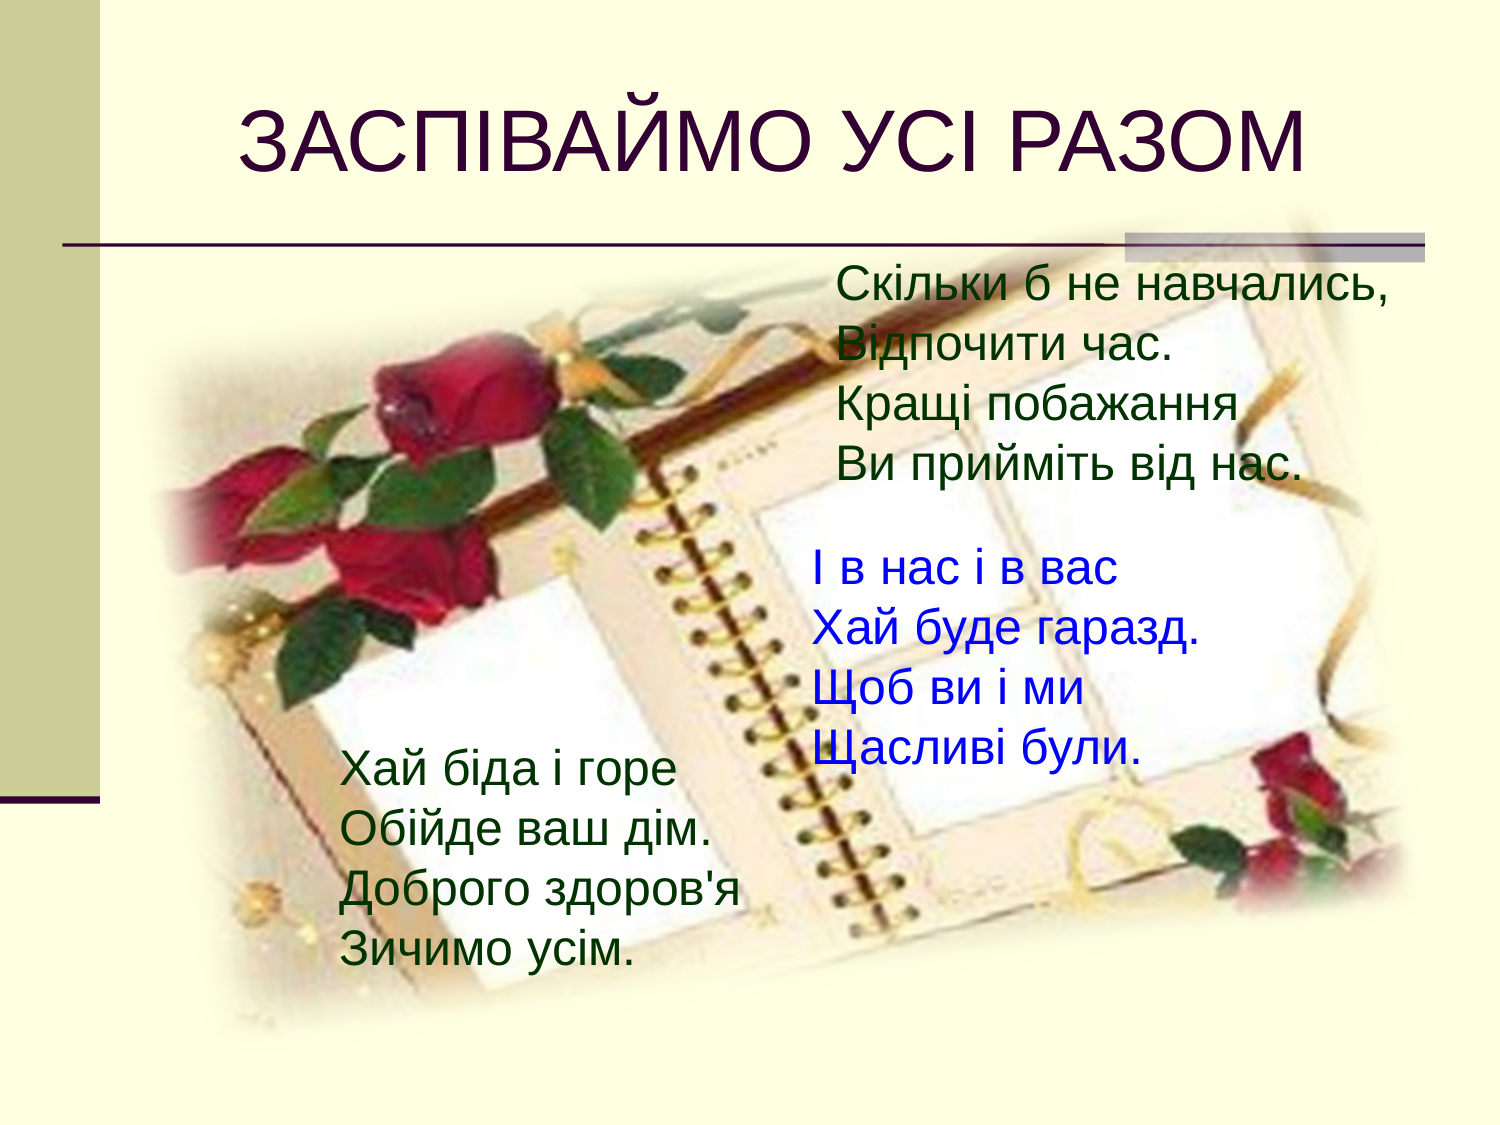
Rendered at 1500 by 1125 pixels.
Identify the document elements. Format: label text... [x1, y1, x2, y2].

title ЗАСПІВАЙМО УСІ РАЗОМ [100, 42, 1448, 231]
text_box Скільки б не навчались, Відпочити час. Кращі побажання Ви прийміть від нас. [820, 243, 1459, 619]
picture [154, 252, 1405, 999]
